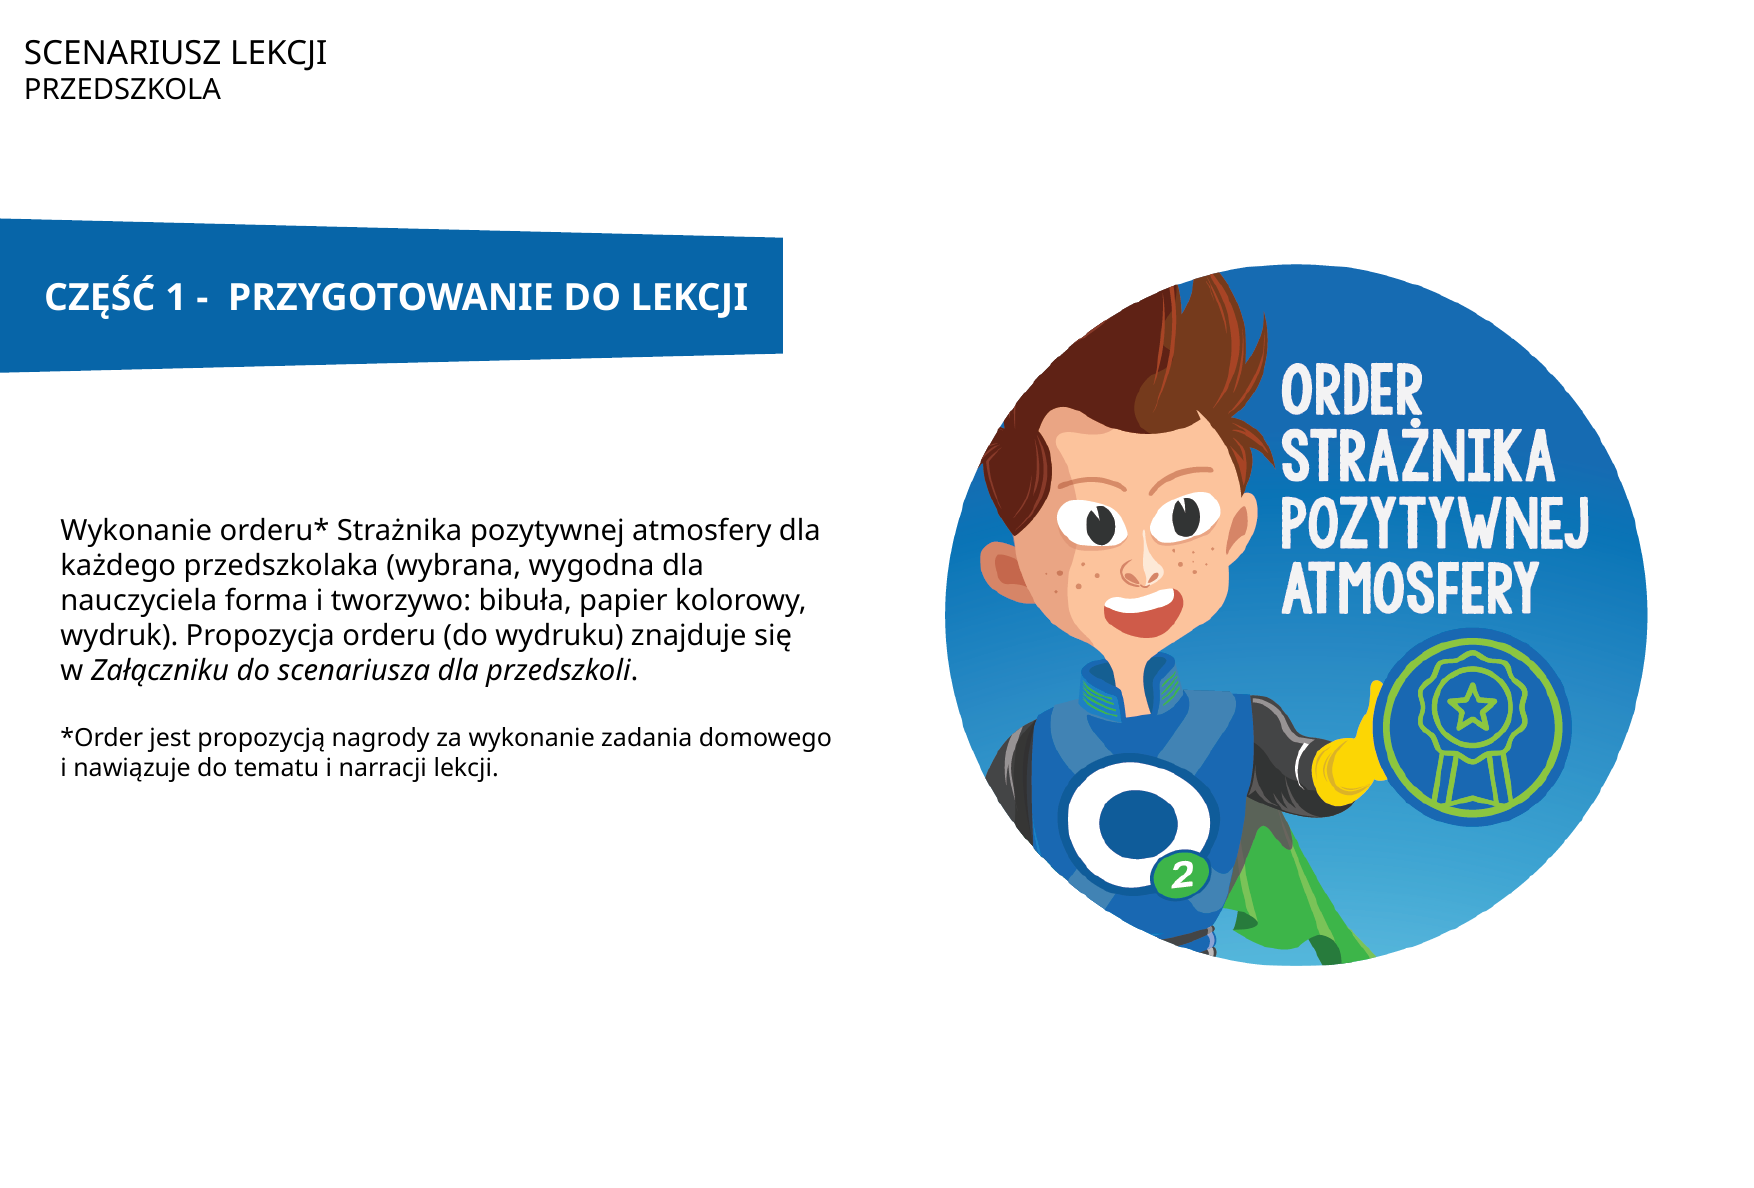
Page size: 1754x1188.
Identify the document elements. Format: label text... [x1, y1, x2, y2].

picture [927, 249, 1671, 983]
text_box [0, 217, 784, 374]
text_box CZĘŚĆ 1 - PRZYGOTOWANIE DO LEKCJI [29, 265, 764, 325]
text_box SCENARIUSZ LEKCJI PRZEDSZKOLA [9, 23, 563, 114]
text_box Wykonanie orderu* Strażnika pozytywnej atmosfery dla każdego przedszkolaka (wybrana, wygodna dla nauczyciela forma i tworzywo: bibuła, papier kolorowy, wydruk). Propozycja orderu (do wydruku) znajduje się w Załączniku do scenariusza dla przedszkoli. *Order jest propozycją nagrody za wykonanie zadania domowego i nawiązuje do tematu i narracji lekcji. [45, 434, 865, 829]
